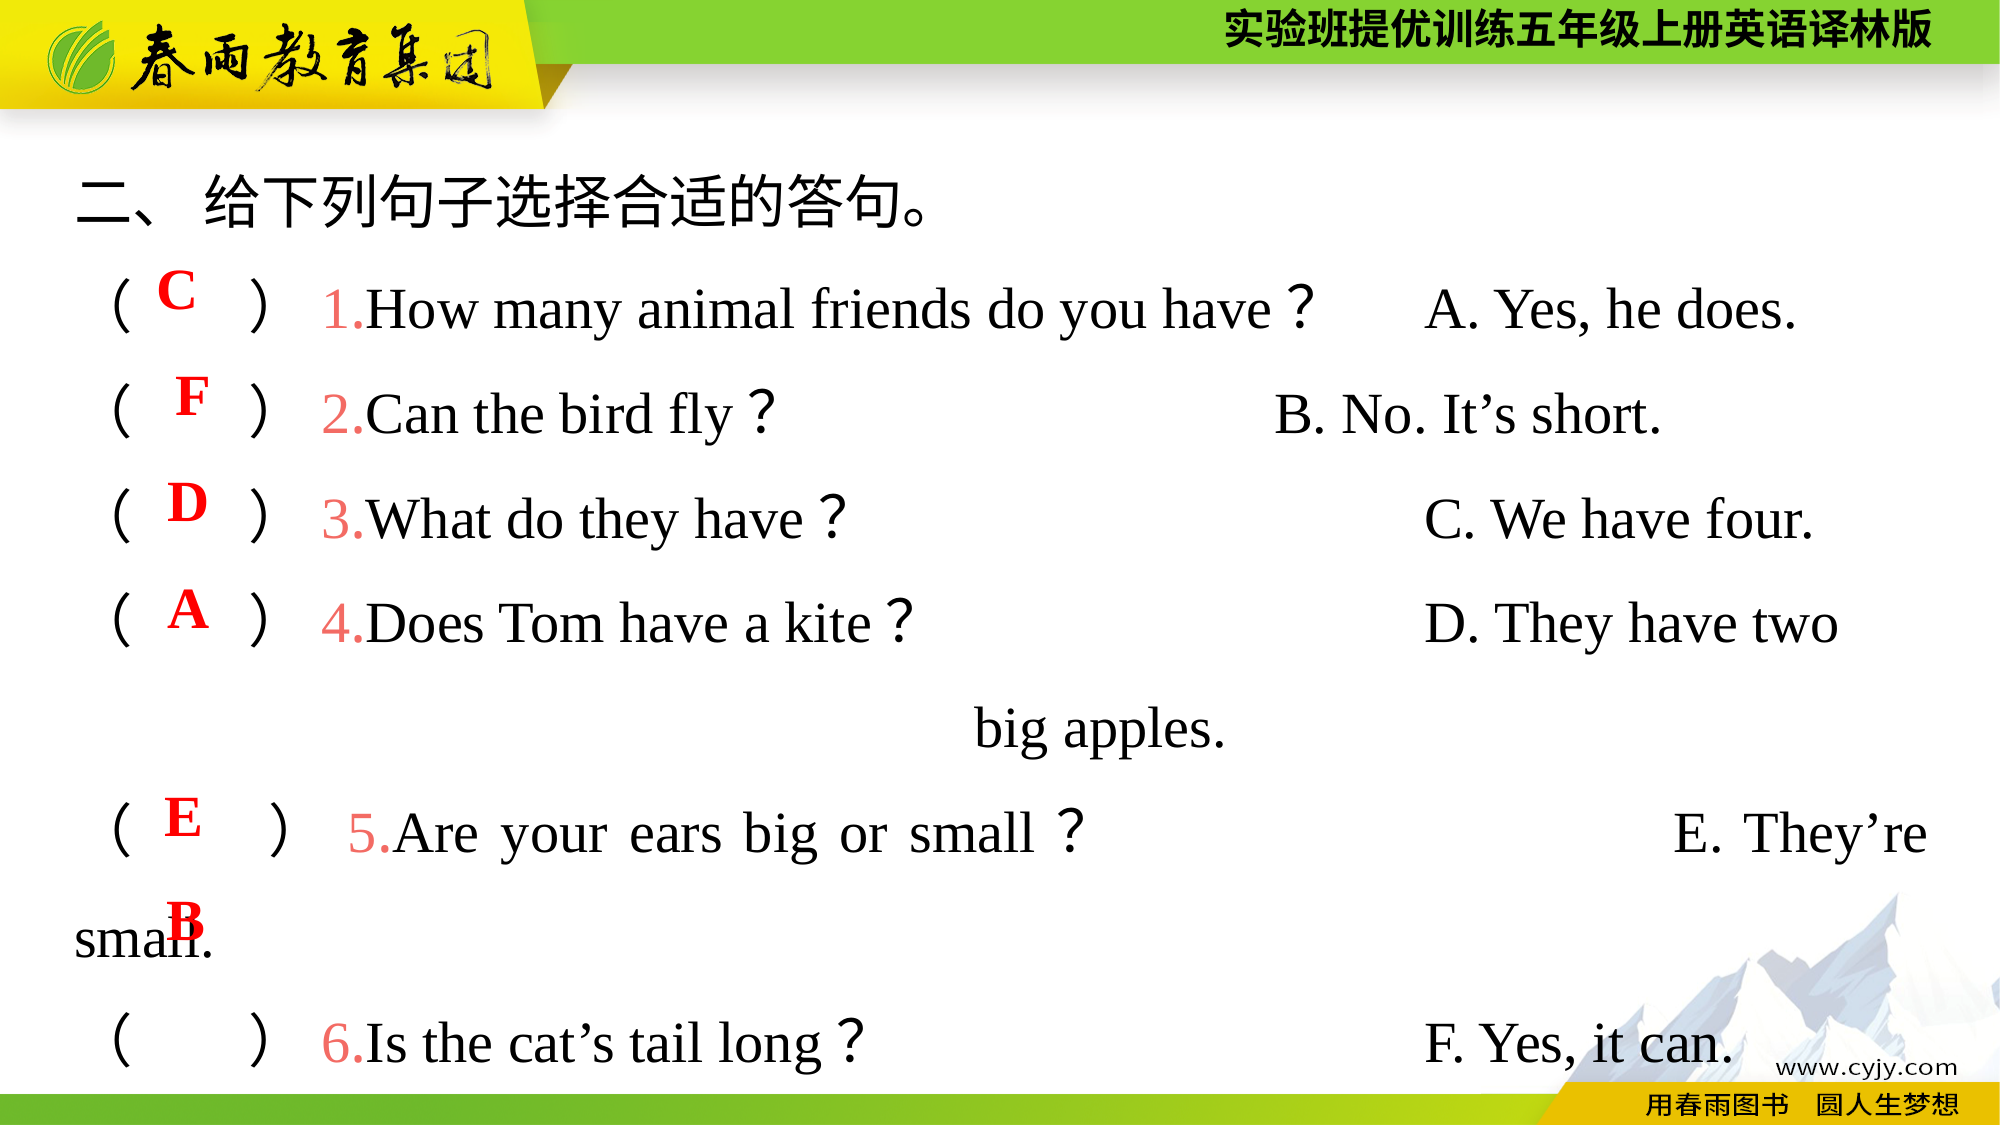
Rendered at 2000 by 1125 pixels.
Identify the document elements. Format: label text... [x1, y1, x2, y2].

text_box B [151, 874, 220, 960]
text_box E [149, 770, 219, 856]
text_box D [153, 456, 225, 541]
text_box A [153, 562, 225, 648]
list 二、 给下列句子选择合适的答句。 （ ）1.How many animal friends do you have？ A. Yes, he does. （ ）2.Can the bird fly？ B. No. It’s short. （ ）3.What do they have？ C. We have four. （ ）4.Does Tom have a kite？ D. They have two big apples. （ ）5.Are your ears big or small？ E. They’re small. （ ）6.Is the cat’s tail long？ F. Yes, it can. [59, 122, 1944, 986]
text_box F [160, 349, 226, 435]
text_box C [141, 243, 213, 329]
picture [0, 0, 2000, 1125]
